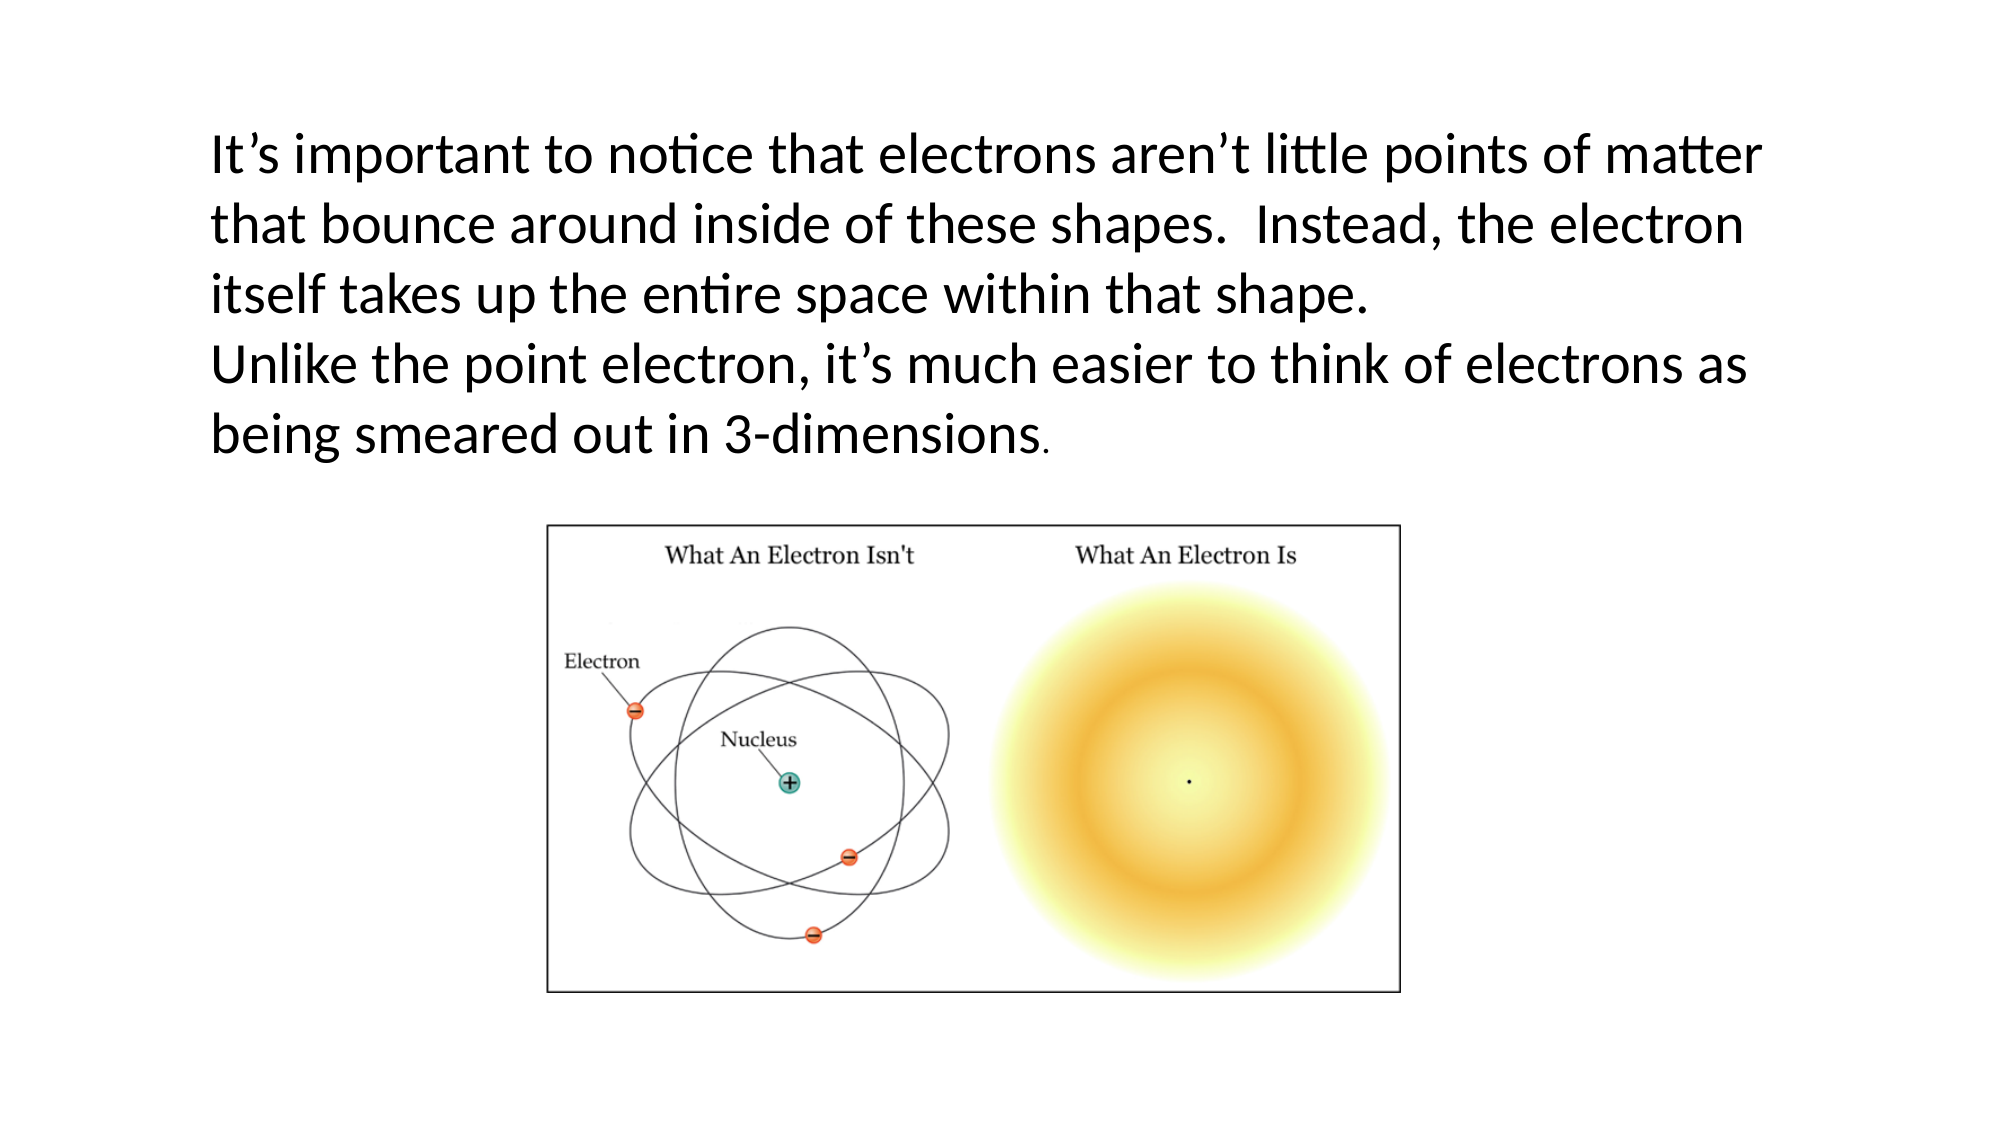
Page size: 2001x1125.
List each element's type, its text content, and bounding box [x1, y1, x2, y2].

text_box It’s important to notice that electrons aren’t little points of matter that bounce around inside of these shapes. Instead, the electron itself takes up the entire space within that shape. Unlike the point electron, it’s much easier to think of electrons as being smeared out in 3-dimensions. [196, 107, 1804, 473]
picture [545, 523, 1401, 993]
